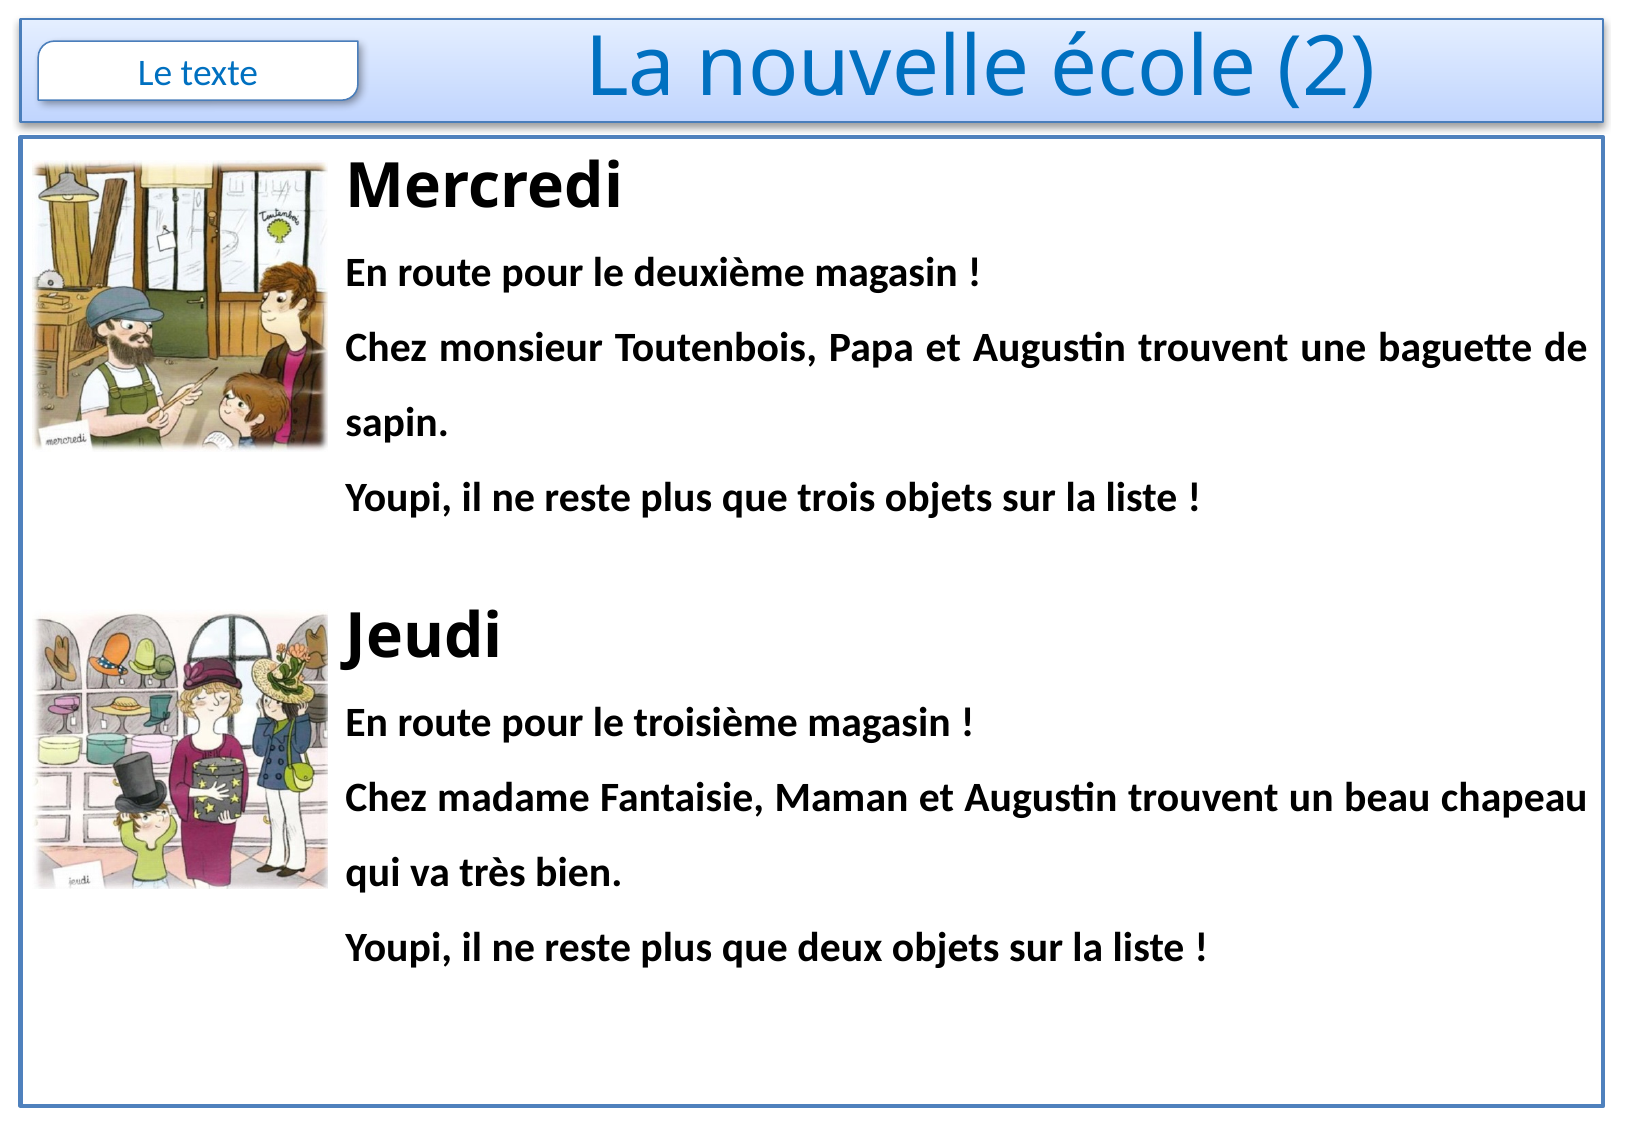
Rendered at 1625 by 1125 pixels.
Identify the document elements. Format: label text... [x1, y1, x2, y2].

list Mercredi En route pour le deuxième magasin ! Chez monsieur Toutenbois, Papa et Augustin trouvent une baguette de sapin. Youpi, il ne reste plus que trois objets sur la liste ! Jeudi En route pour le troisième magasin ! Chez madame Fantaisie, Maman et Augustin trouvent un beau chapeau qui va très bien. Youpi, il ne reste plus que deux objets sur la liste ! [18, 135, 1605, 1108]
title La nouvelle école (2) [357, 4, 1604, 120]
picture [32, 160, 328, 452]
picture [32, 609, 328, 889]
